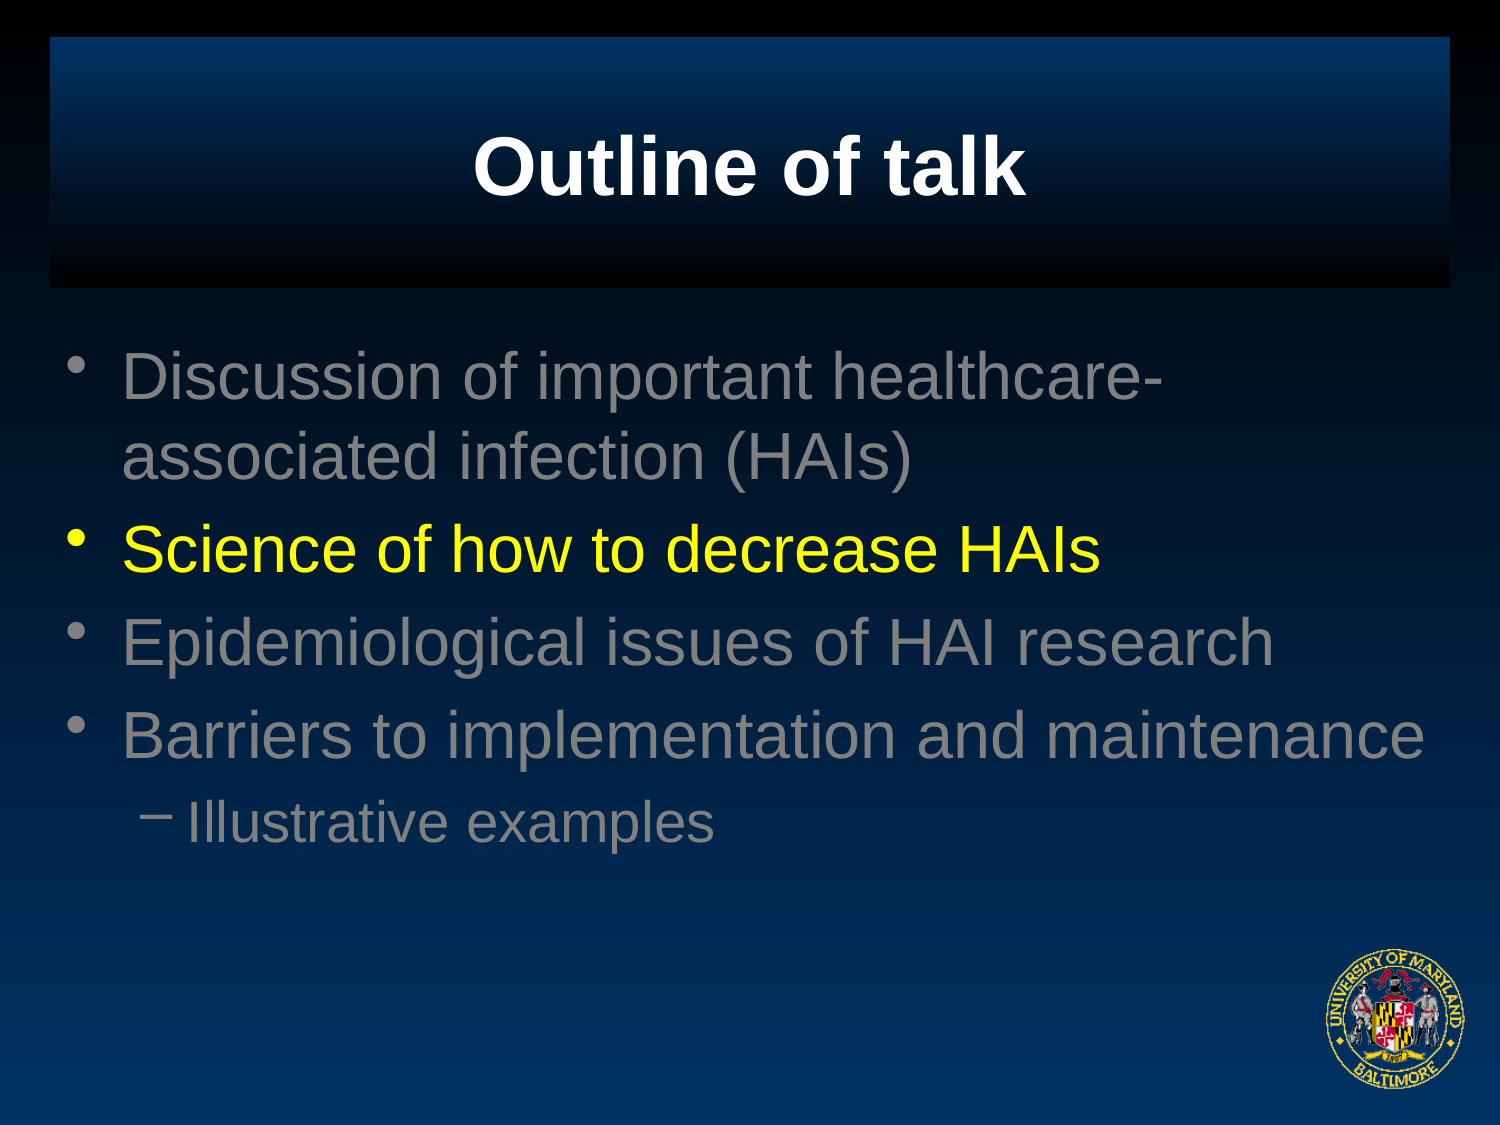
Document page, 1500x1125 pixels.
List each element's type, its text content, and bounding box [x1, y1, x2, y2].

title Outline of talk [49, 37, 1451, 288]
picture [1325, 949, 1468, 1108]
list Discussion of important healthcare-associated infection (HAIs) Science of how to decrease HAIs Epidemiological issues of HAI research Barriers to implementation and maintenance Illustrative examples [49, 324, 1451, 1088]
